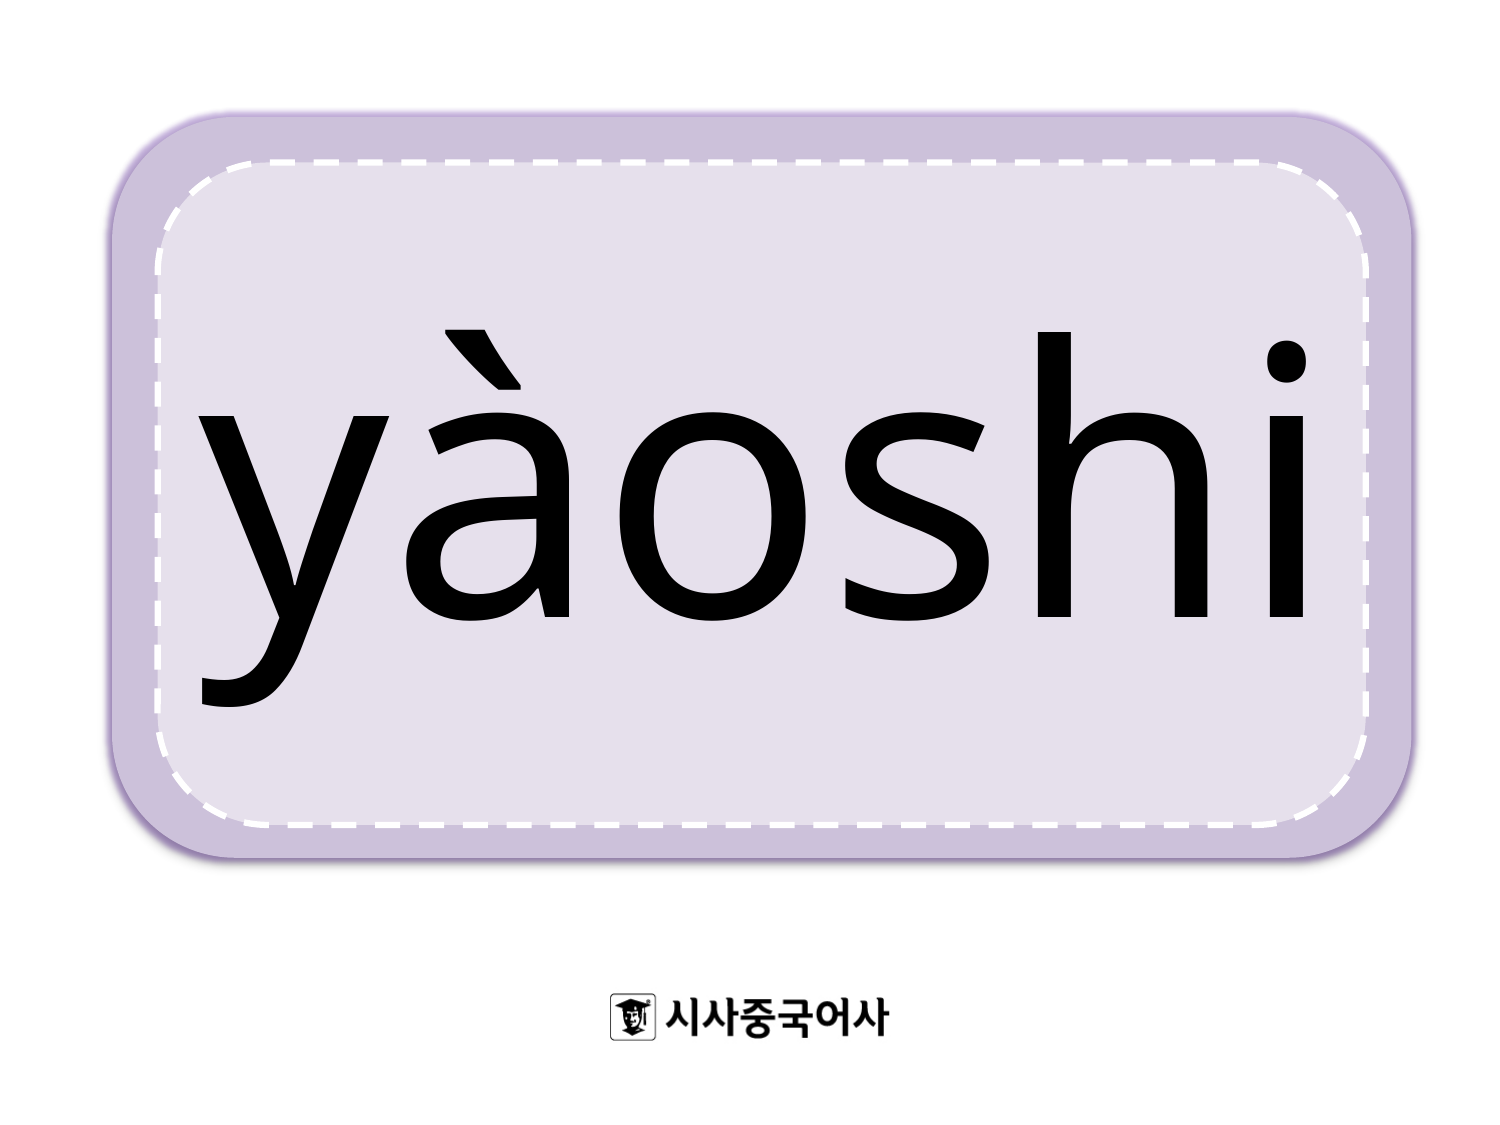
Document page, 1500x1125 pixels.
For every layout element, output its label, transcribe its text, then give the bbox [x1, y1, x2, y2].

text_box yàoshi [162, 136, 1371, 799]
picture [602, 987, 898, 1047]
